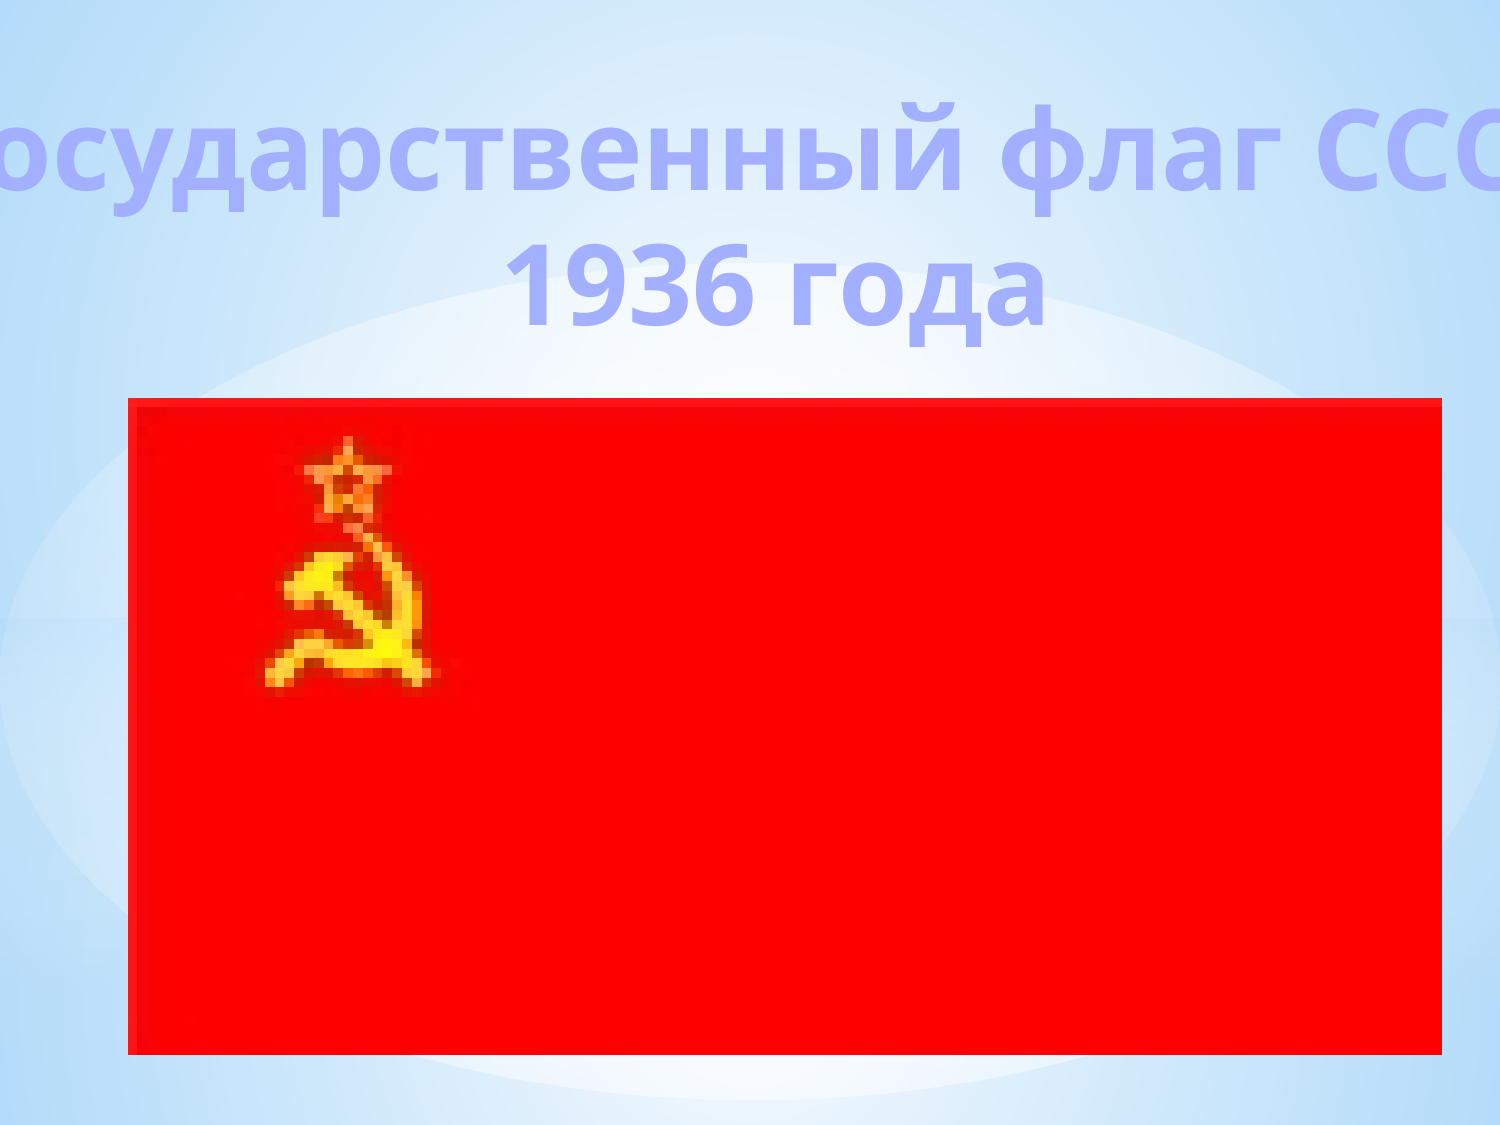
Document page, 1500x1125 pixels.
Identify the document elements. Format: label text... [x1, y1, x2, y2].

picture [128, 398, 1442, 1055]
text_box Государственный флаг СССР 1936 года [0, 70, 1500, 356]
